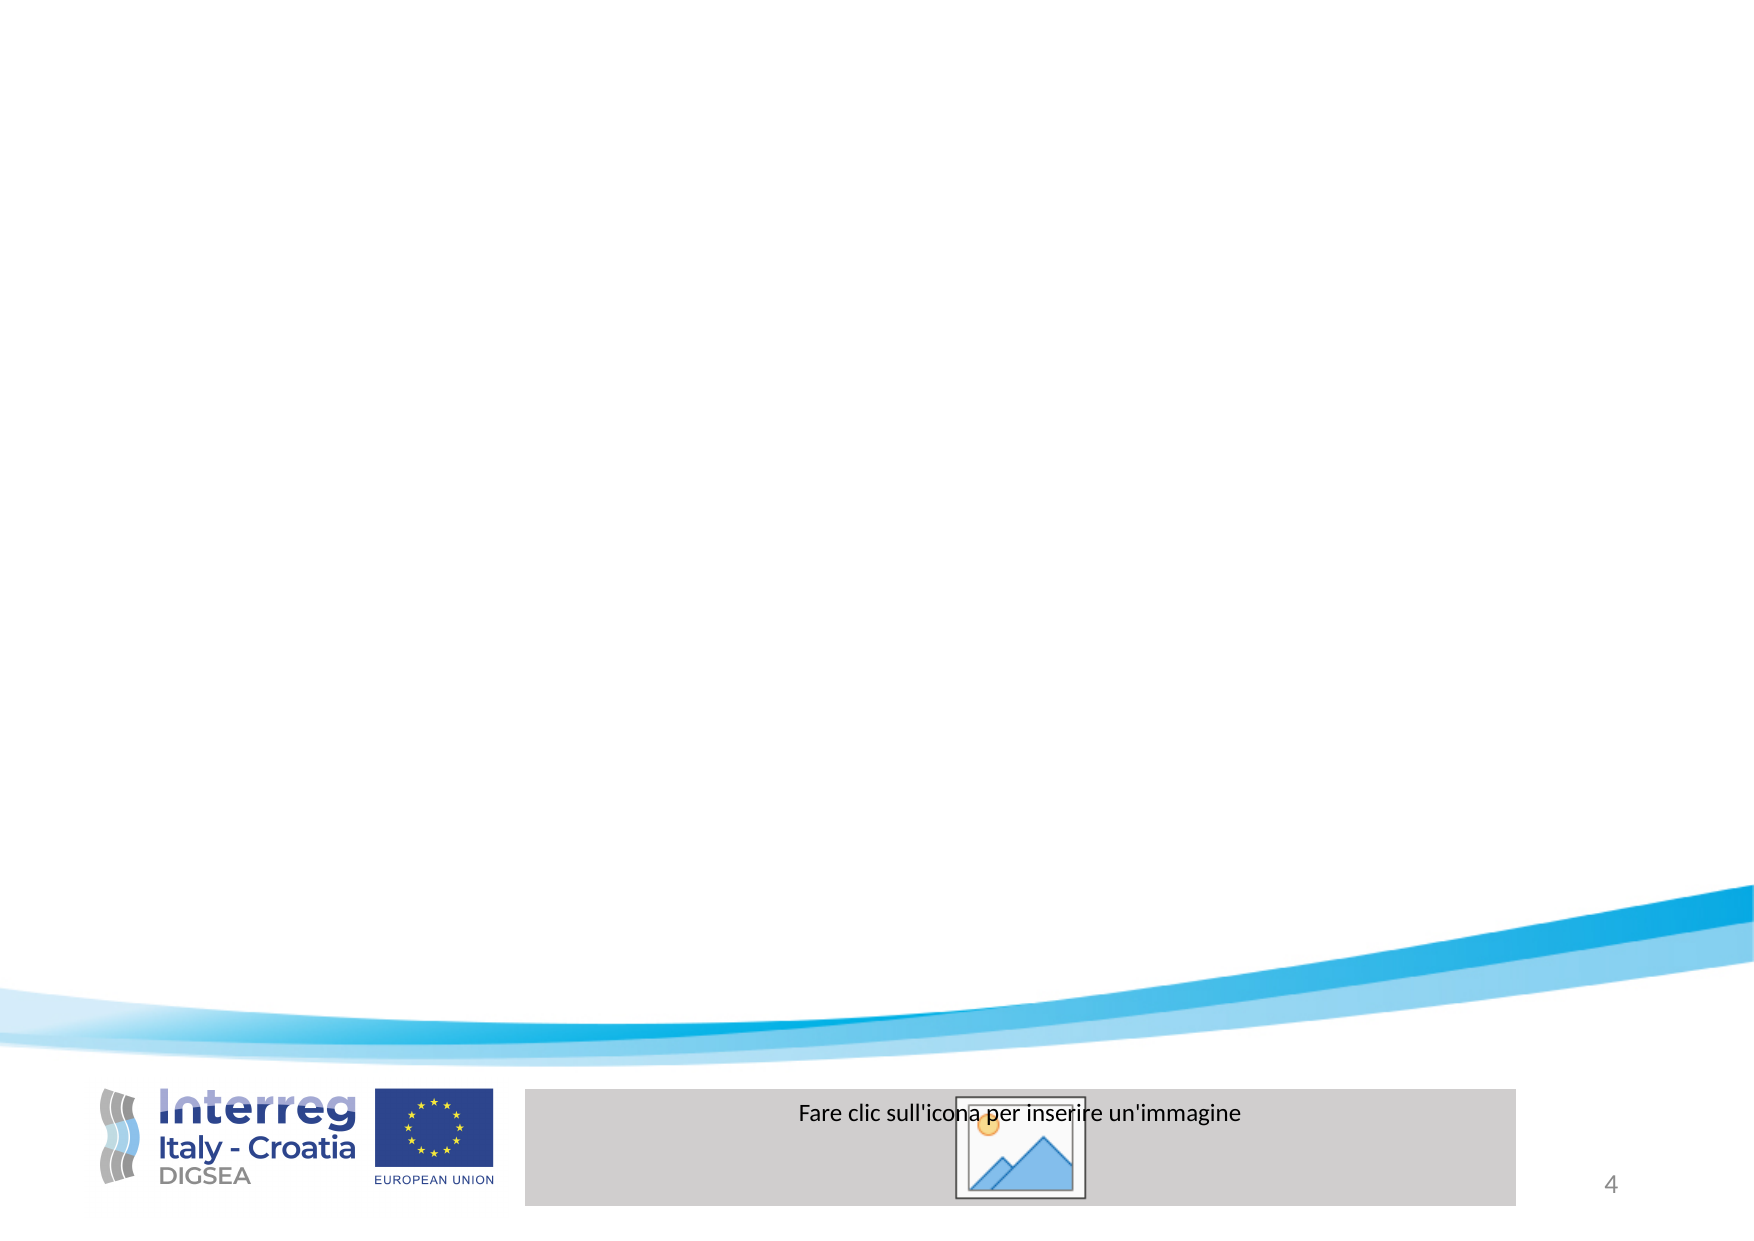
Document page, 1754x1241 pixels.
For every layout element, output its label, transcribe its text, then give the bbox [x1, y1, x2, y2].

picture [0, 884, 1754, 1218]
slide_number 4 [1526, 1149, 1634, 1216]
